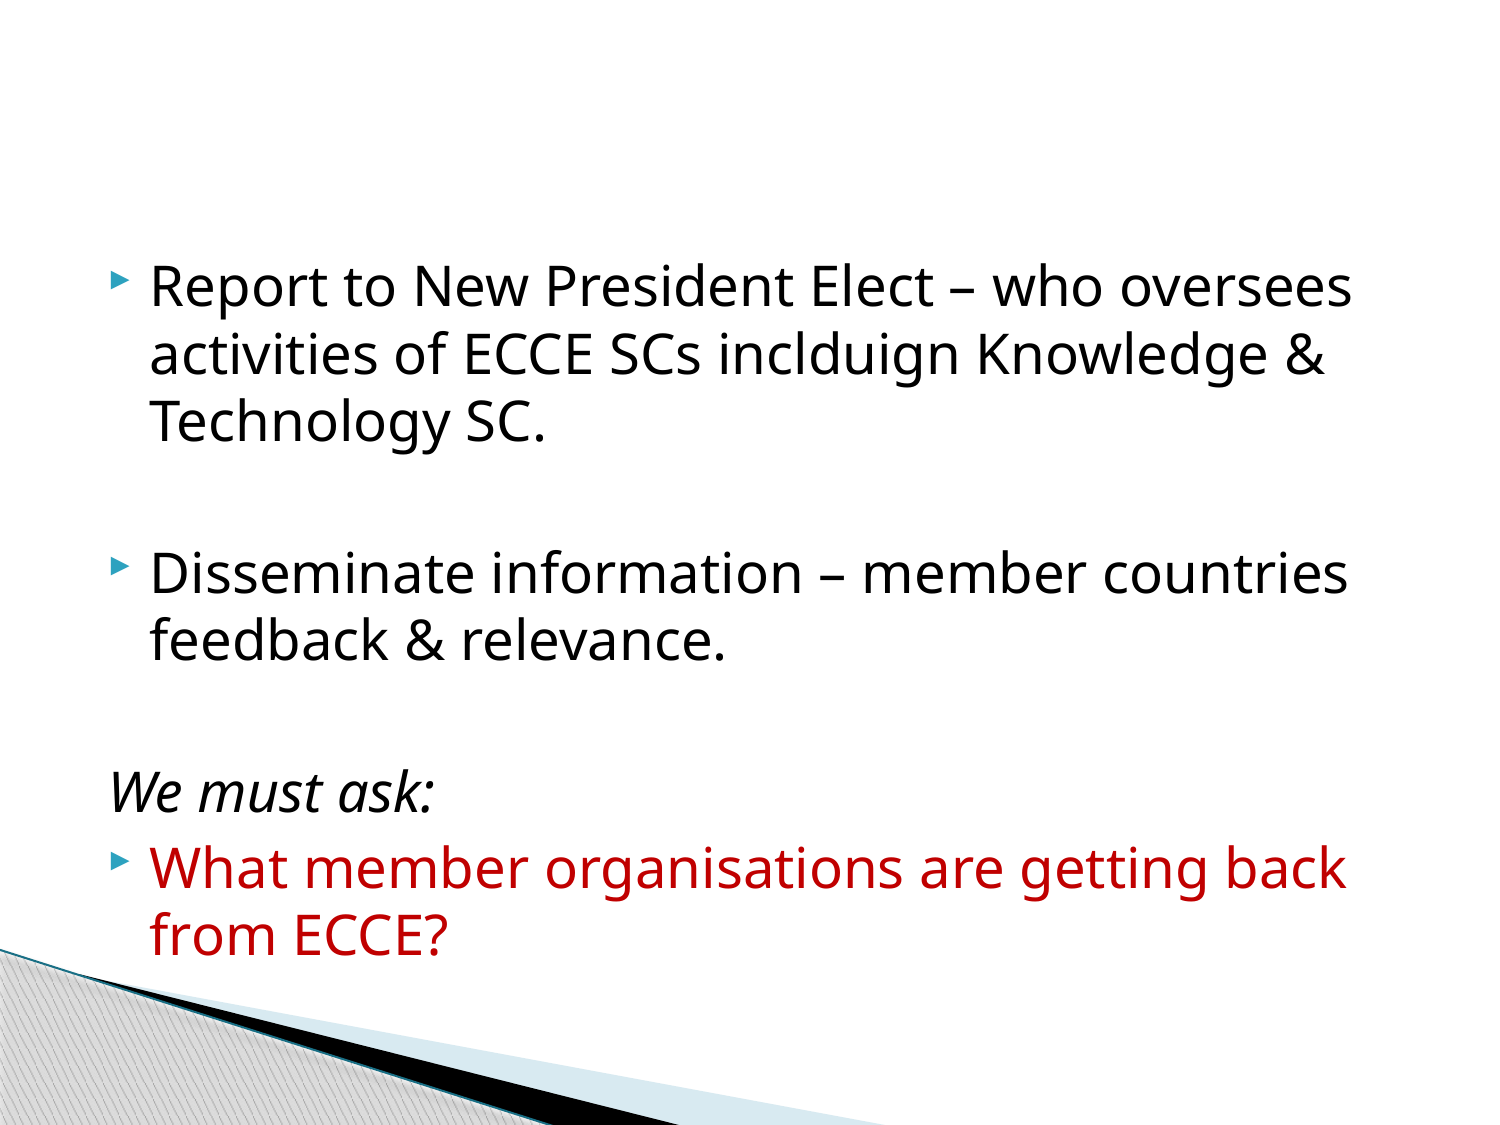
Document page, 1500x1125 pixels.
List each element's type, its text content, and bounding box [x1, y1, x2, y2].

list Report to New President Elect – who oversees activities of ECCE SCs inclduign Knowledge & Technology SC. Disseminate information – member countries feedback & relevance. We must ask: What member organisations are getting back from ECCE? [75, 243, 1425, 986]
